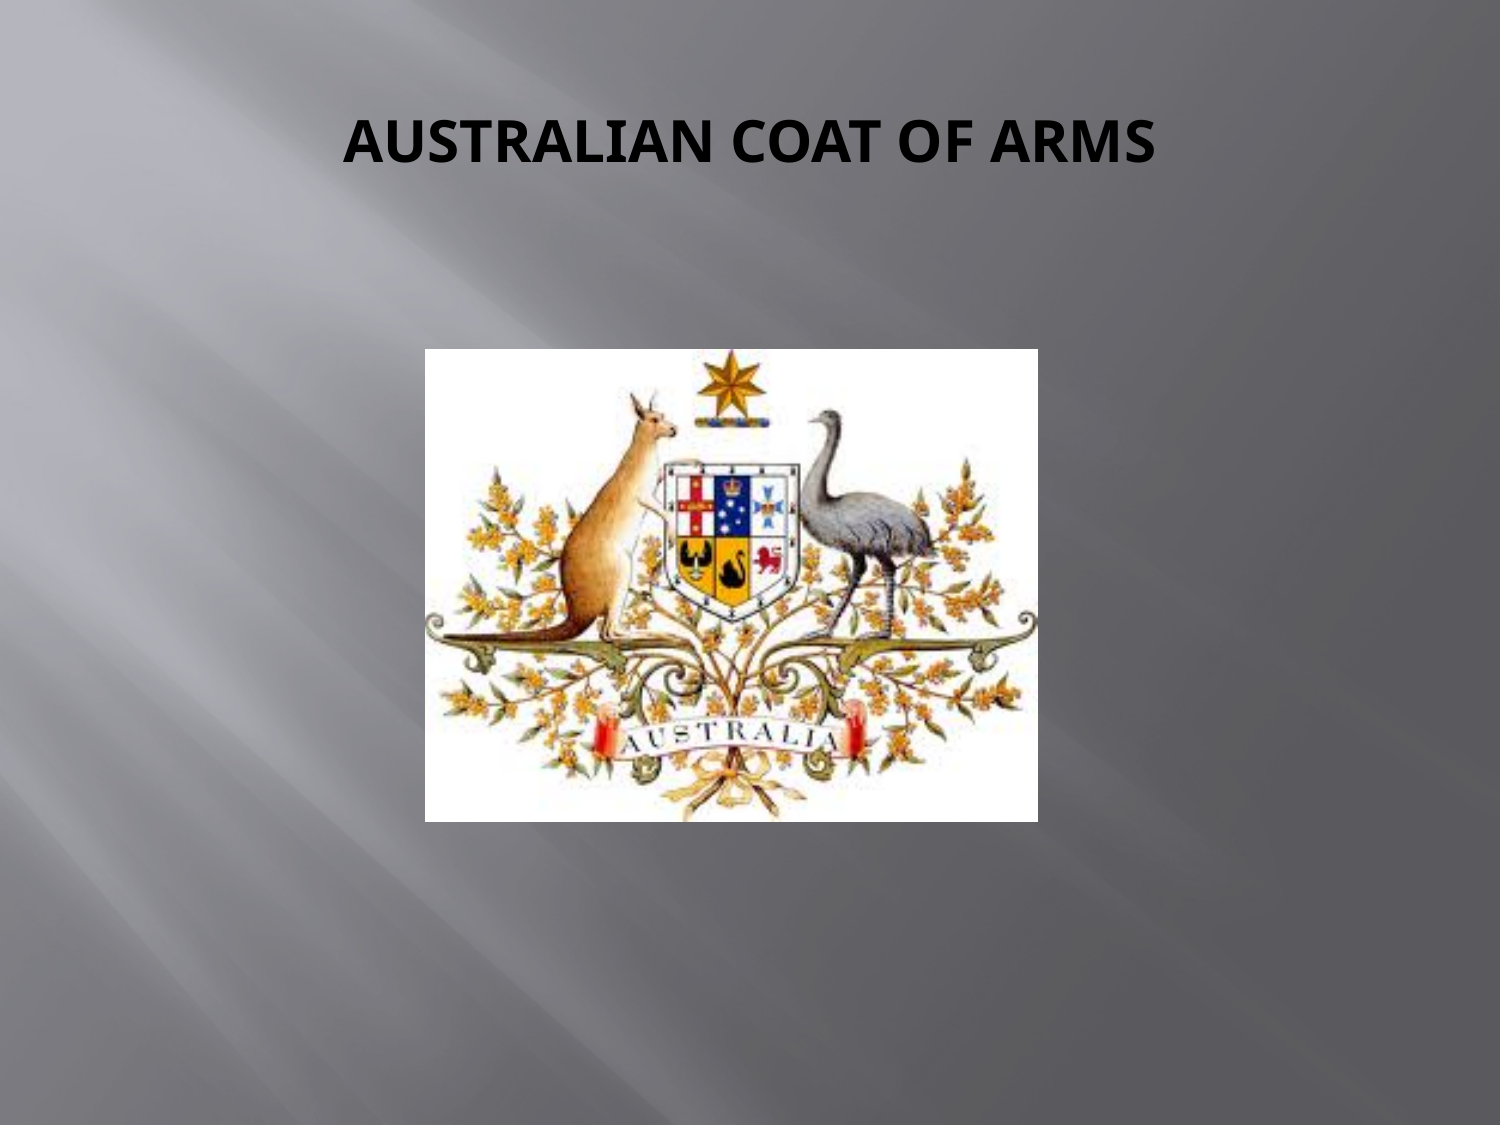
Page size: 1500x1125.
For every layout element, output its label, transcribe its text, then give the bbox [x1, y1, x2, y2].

title AUSTRALIAN COAT OF ARMS [75, 45, 1425, 233]
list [424, 349, 1038, 822]
